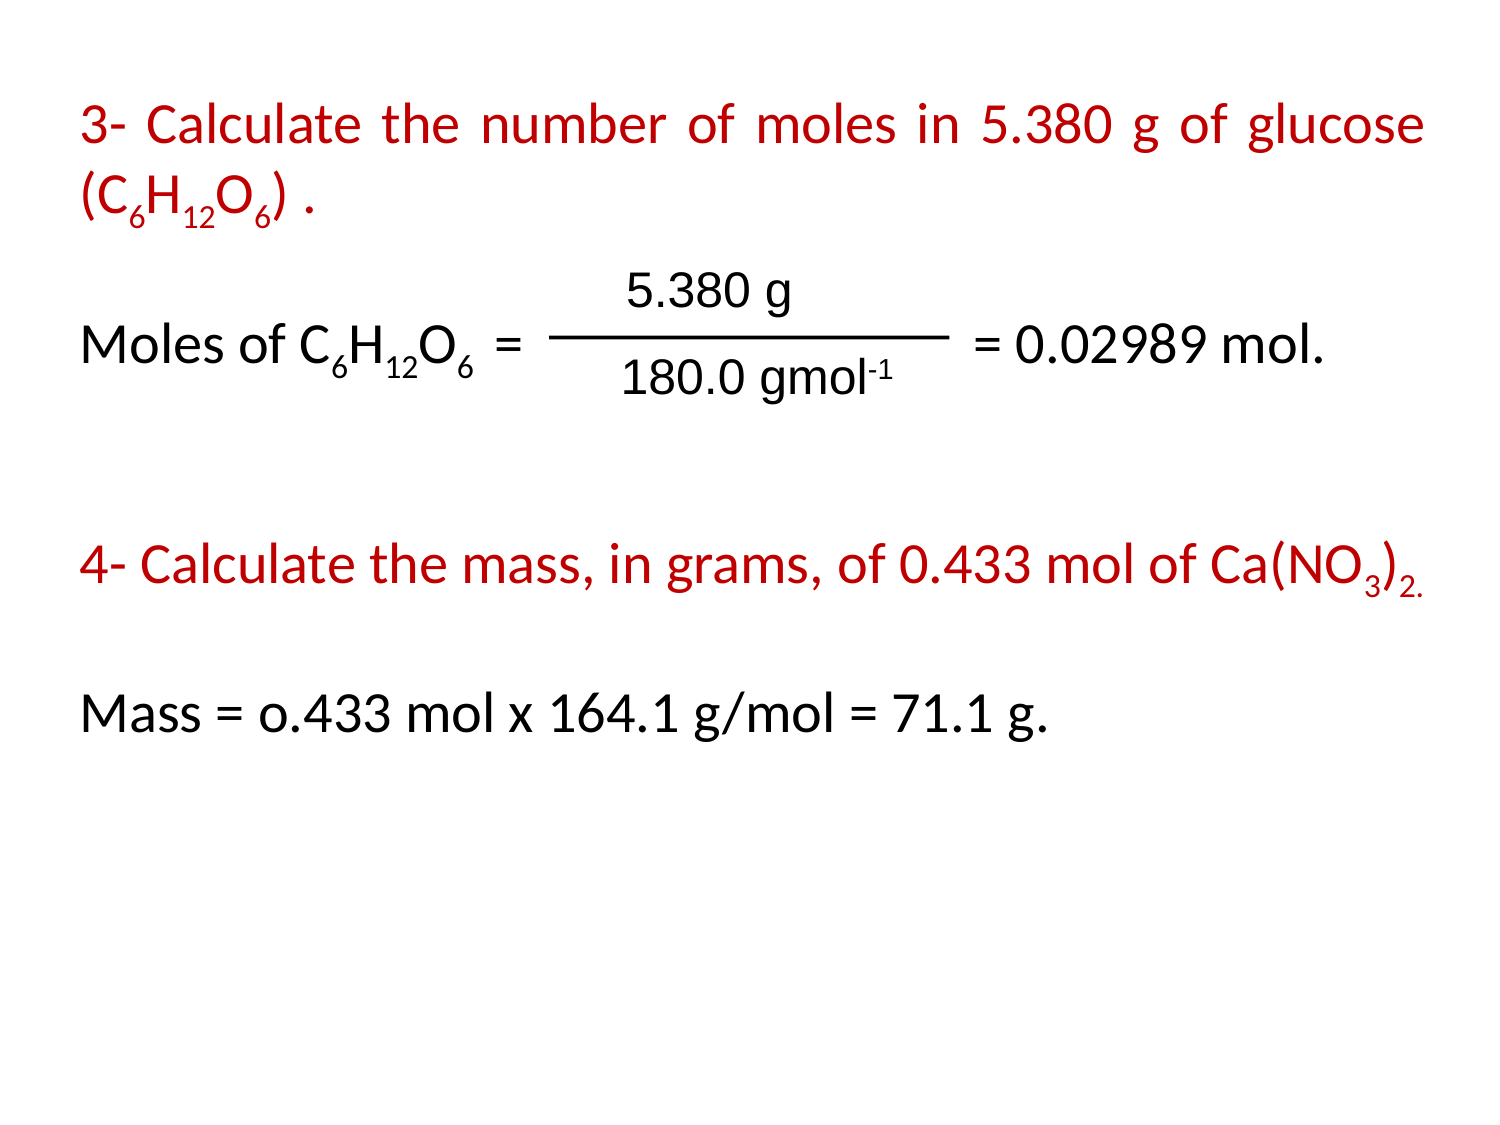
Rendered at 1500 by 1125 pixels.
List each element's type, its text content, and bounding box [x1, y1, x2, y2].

text_box 3- Calculate the number of moles in 5.380 g of glucose (C6H12O6) . Moles of C6H12O6 = = 0.02989 mol. 4- Calculate the mass, in grams, of 0.433 mol of Ca(NO3)2. Mass = o.433 mol x 164.1 g/mol = 71.1 g. [64, 78, 1441, 894]
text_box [548, 250, 950, 414]
